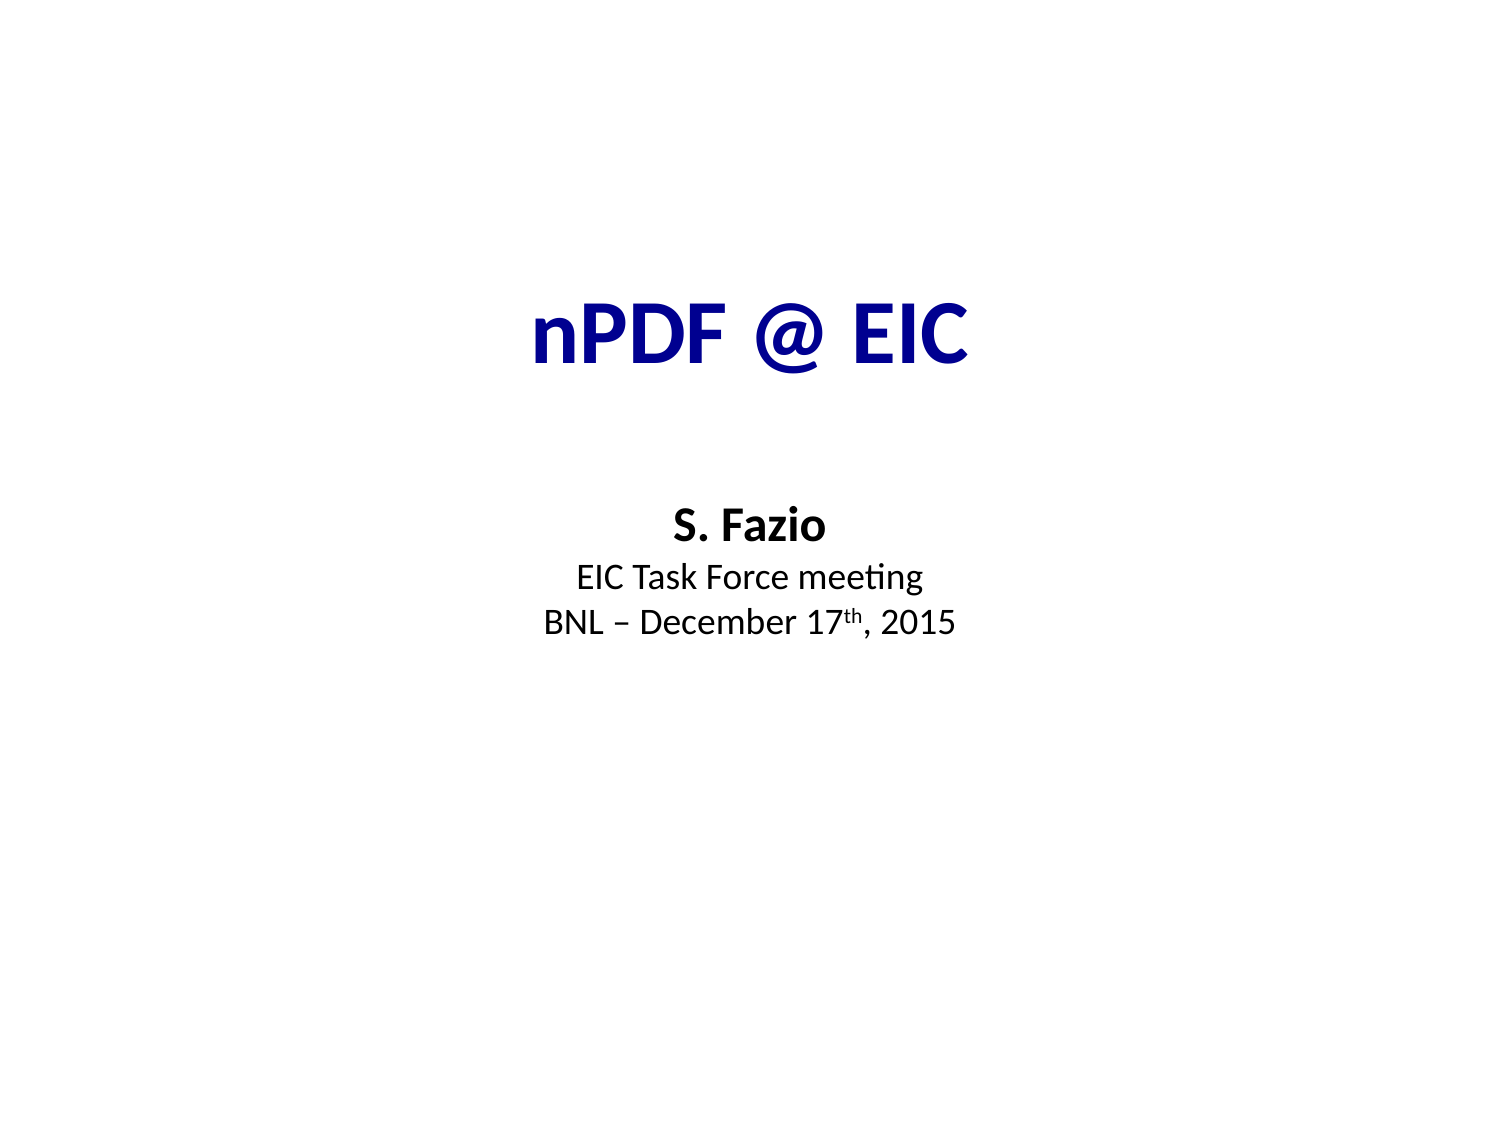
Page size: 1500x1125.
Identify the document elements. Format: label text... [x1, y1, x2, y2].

title nPDF @ EIC S. Fazio EIC Task Force meeting BNL – December 17th, 2015 [112, 139, 1388, 774]
